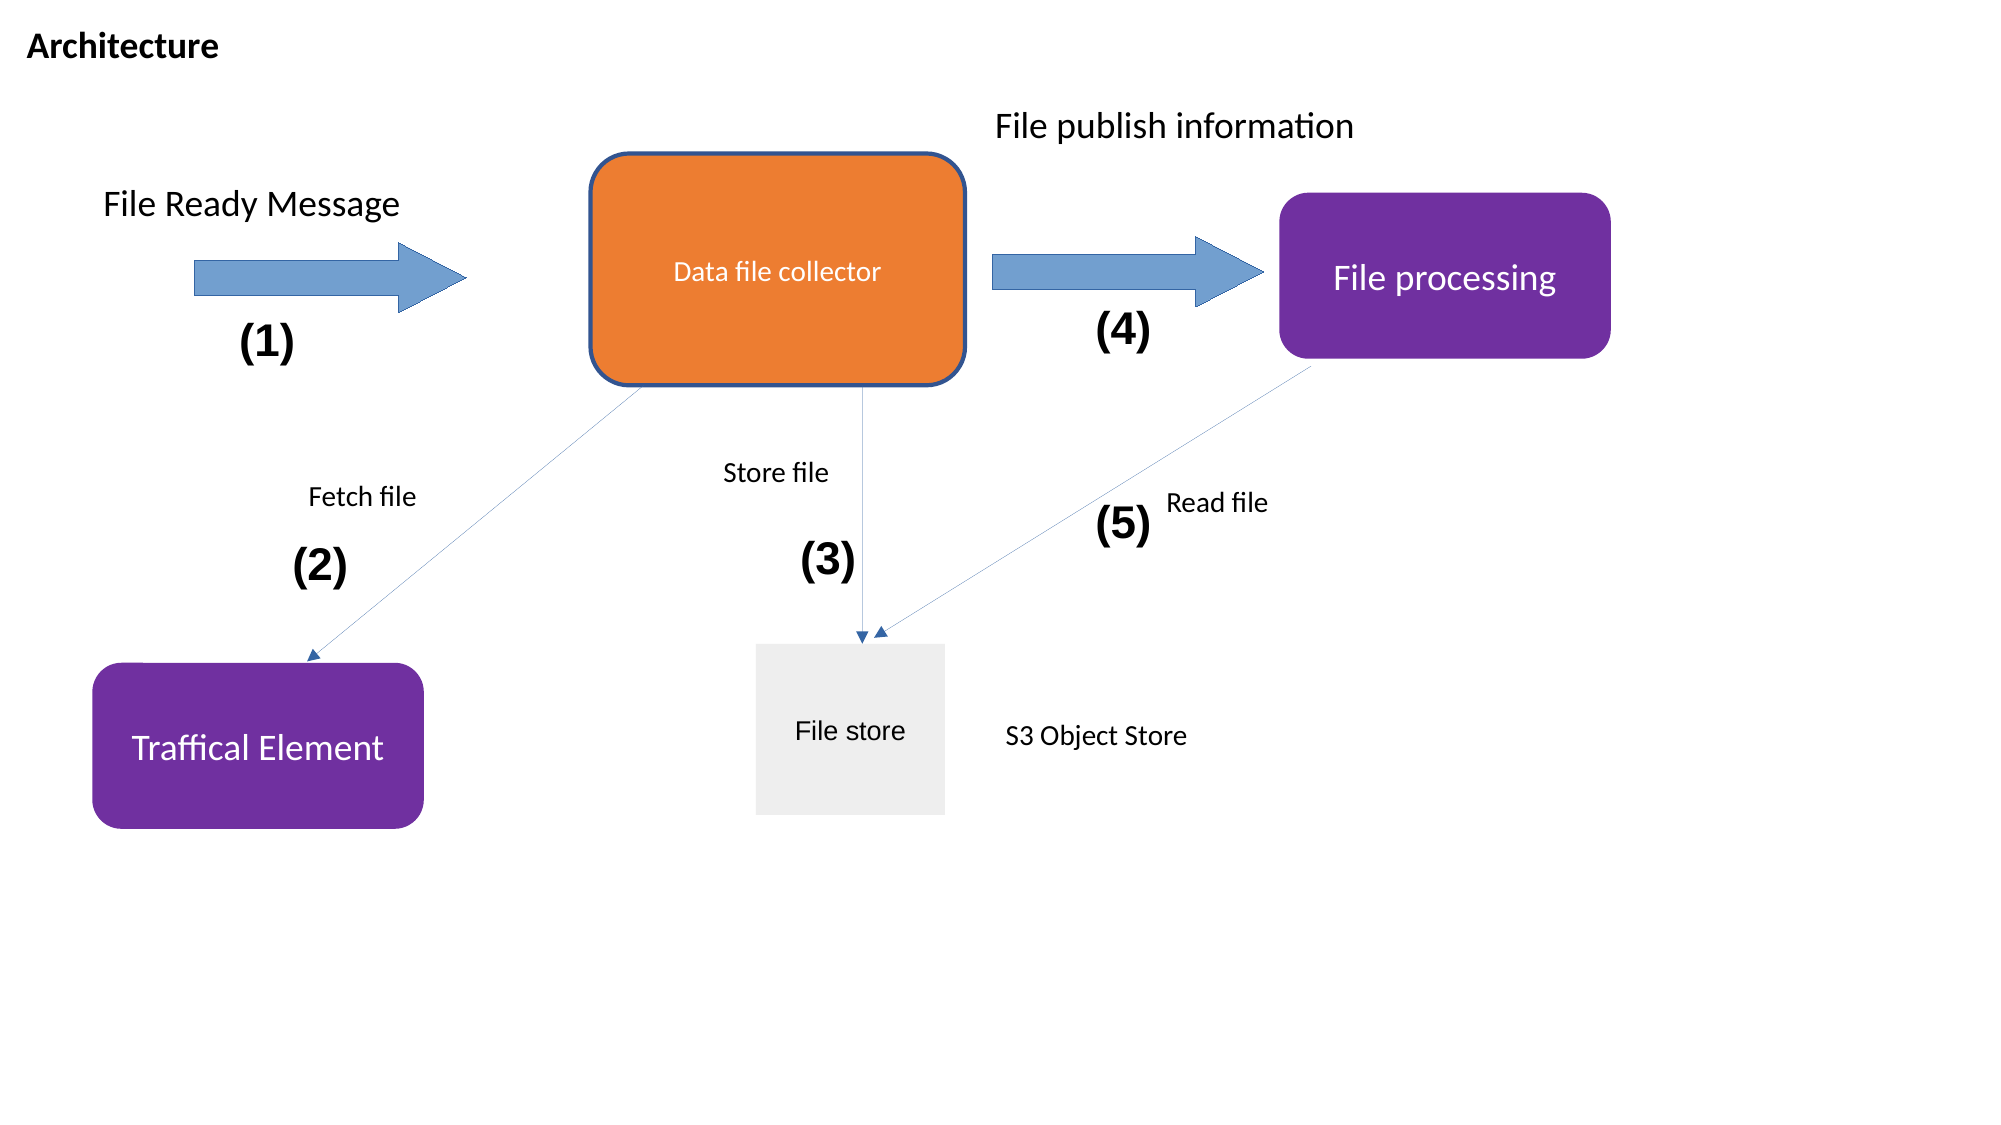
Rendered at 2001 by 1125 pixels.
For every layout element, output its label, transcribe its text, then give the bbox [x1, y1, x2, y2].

text_box File Ready Message [88, 171, 496, 231]
text_box Data file collector [588, 151, 968, 388]
text_box [307, 610, 370, 662]
text_box Traffical Element [92, 662, 424, 829]
text_box File processing [1279, 192, 1611, 359]
text_box S3 Object Store [990, 708, 1252, 759]
text_box File store [755, 643, 945, 815]
text_box [856, 604, 869, 644]
text_box File publish information [980, 93, 1453, 154]
text_box [194, 242, 467, 313]
text_box Store file [708, 446, 876, 497]
text_box Architecture [11, 13, 378, 73]
text_box (1) [224, 302, 319, 386]
text_box (5) [1080, 485, 1176, 569]
text_box [874, 509, 1080, 638]
text_box [992, 236, 1264, 307]
text_box (2) [277, 527, 372, 610]
text_box (4) [1080, 290, 1176, 374]
text_box Fetch file [293, 469, 461, 520]
text_box (3) [785, 521, 880, 604]
text_box Read file [1151, 475, 1319, 526]
